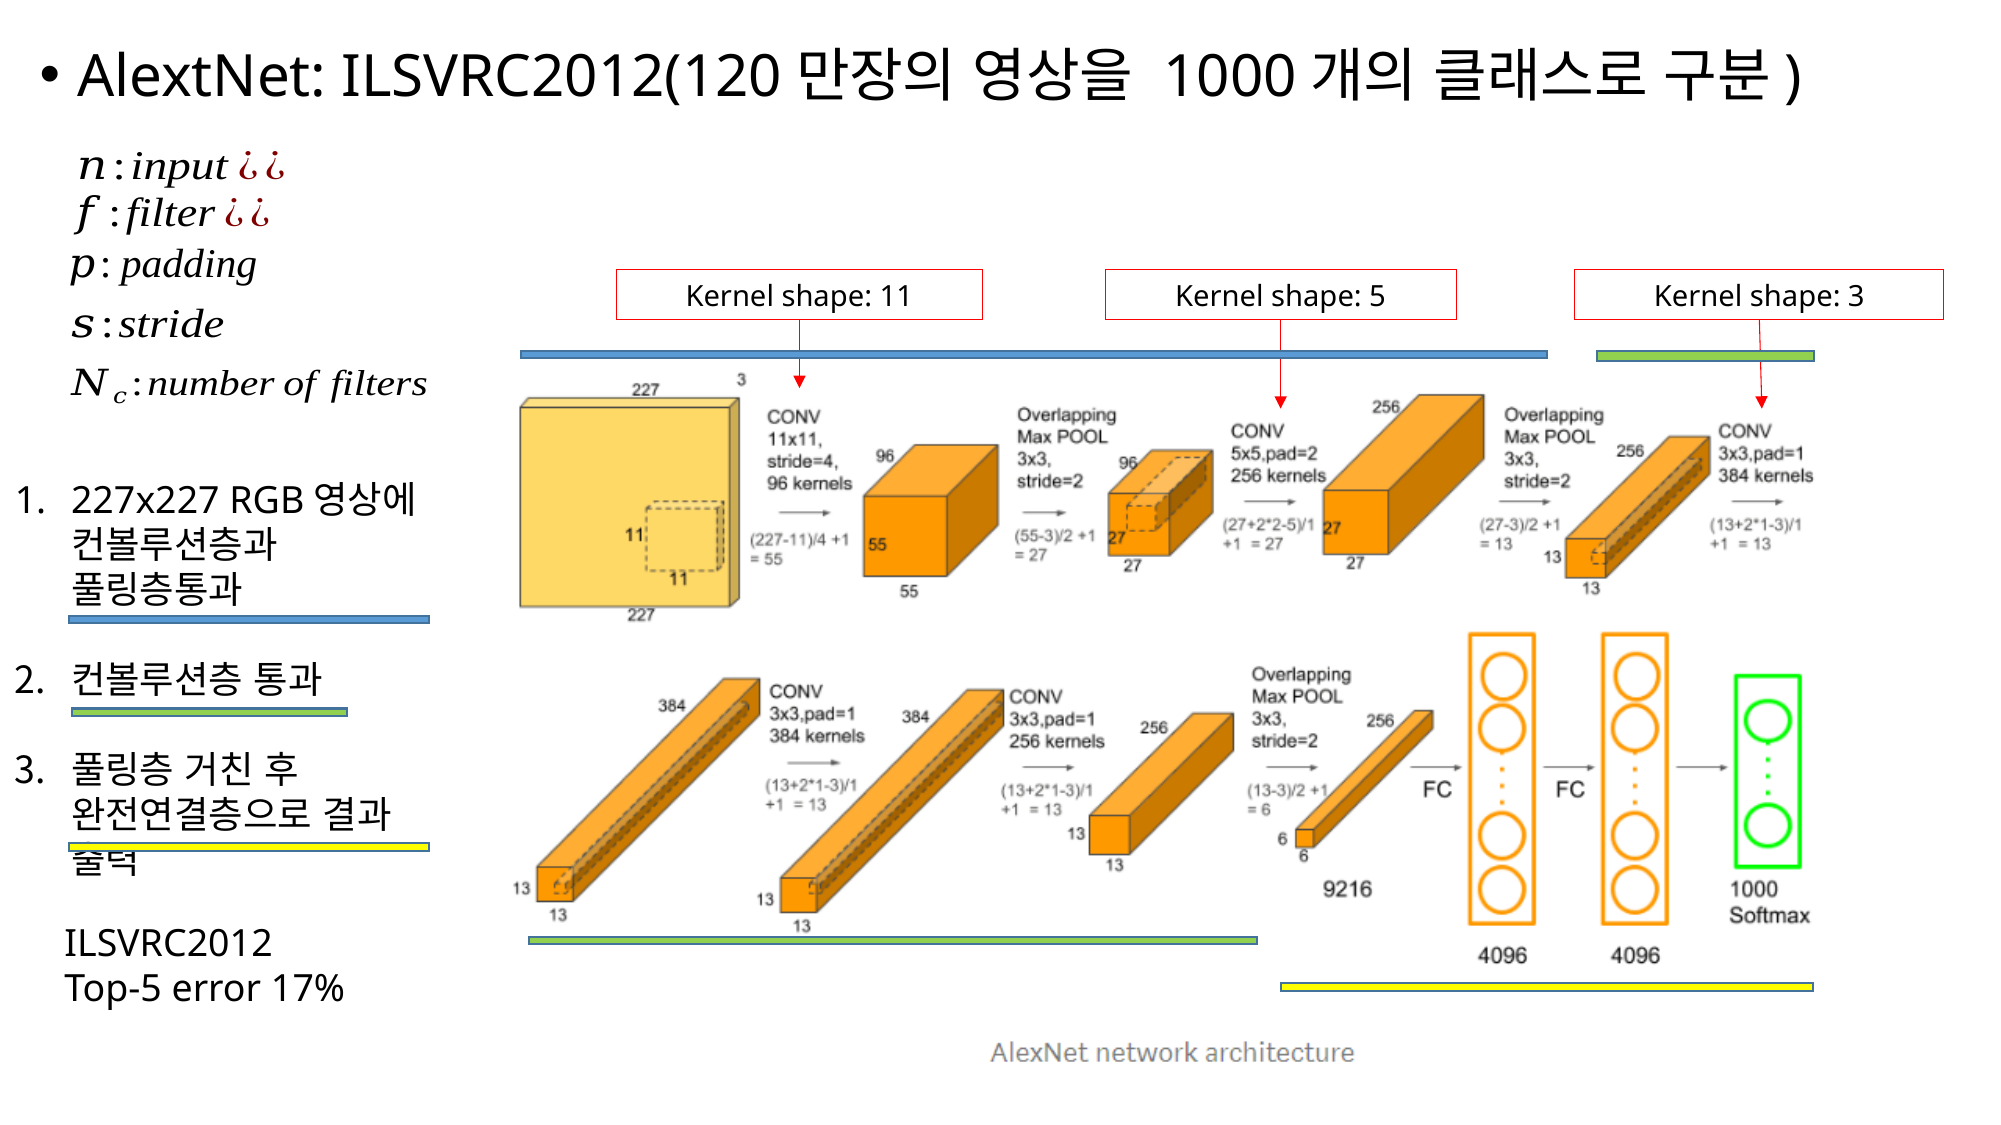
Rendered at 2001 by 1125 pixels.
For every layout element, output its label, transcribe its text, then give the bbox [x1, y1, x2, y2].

list AlextNet: ILSVRC2012(120만장의 영상을 1000개의 클래스로 구분) [24, 38, 1843, 952]
text_box ILSVRC2012 Top-5 error 17% [49, 911, 449, 1017]
text_box [71, 707, 348, 717]
text_box [68, 842, 430, 852]
text_box 227x227 RGB영상에 컨볼루션층과 풀링층통과 컨볼루션층 통과 풀링층 거친 후 완전연결층으로 결과 출력 [0, 468, 460, 889]
picture [465, 335, 1860, 1087]
text_box [68, 615, 430, 624]
